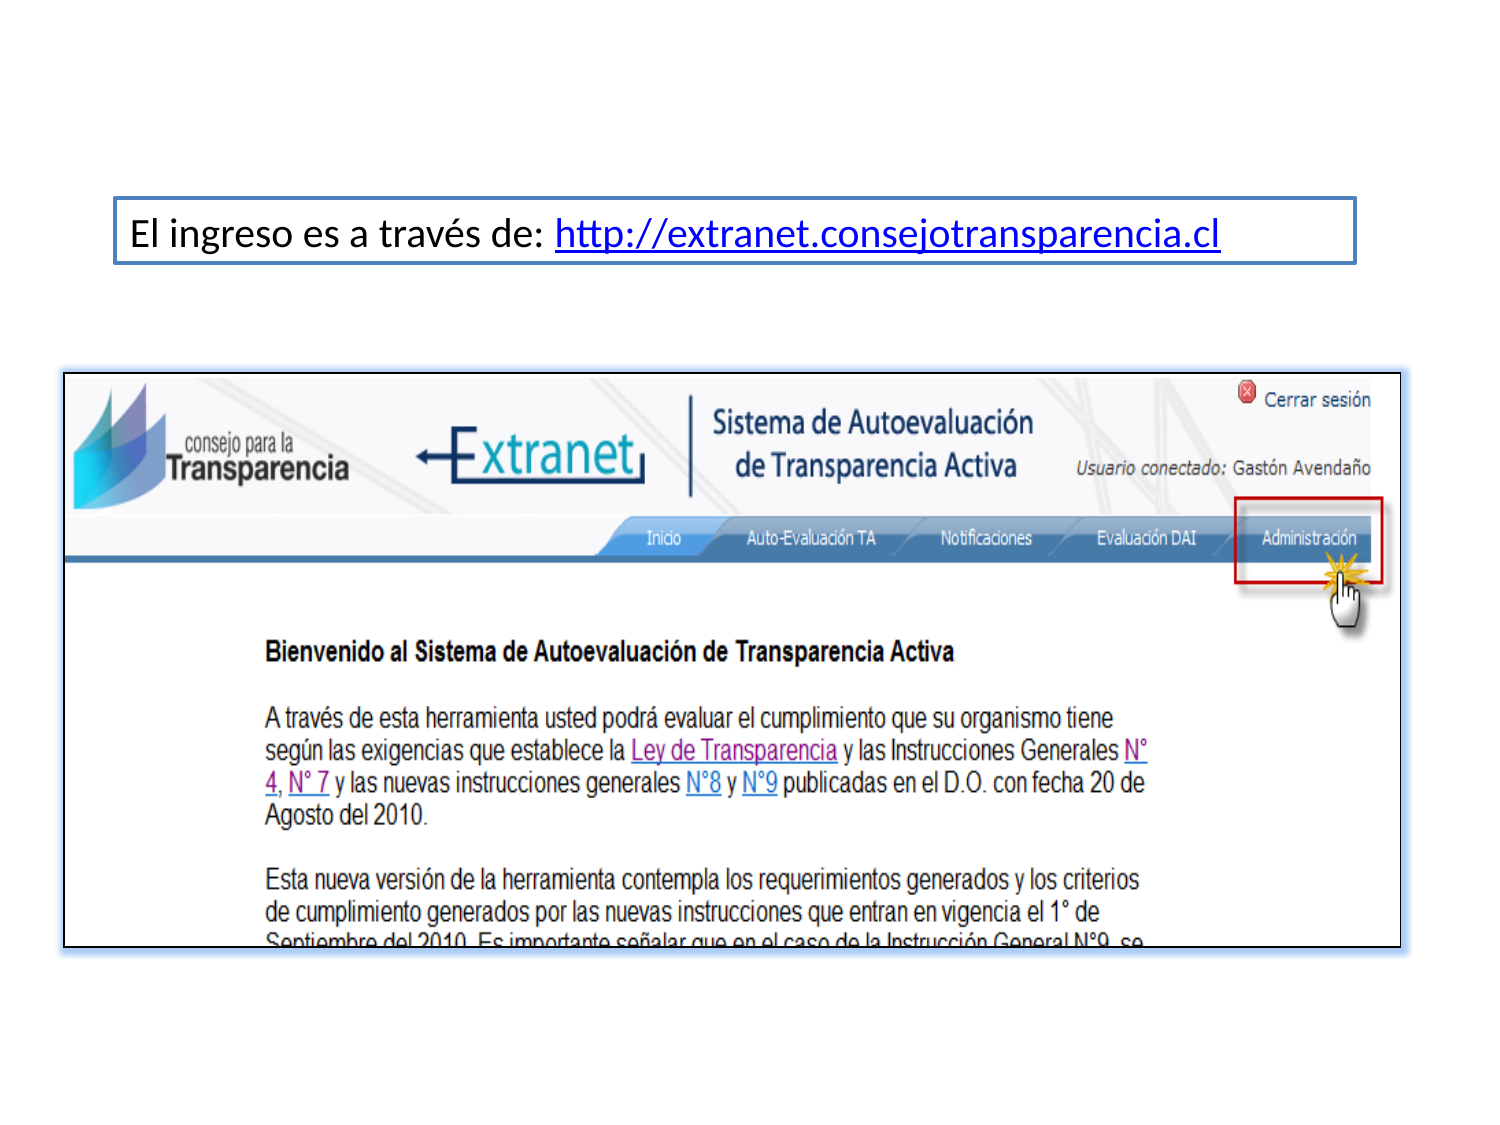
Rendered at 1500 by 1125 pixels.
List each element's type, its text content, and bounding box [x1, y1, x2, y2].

text_box El ingreso es a través de: http://extranet.consejotransparencia.cl [113, 196, 1357, 265]
picture [64, 373, 1400, 947]
